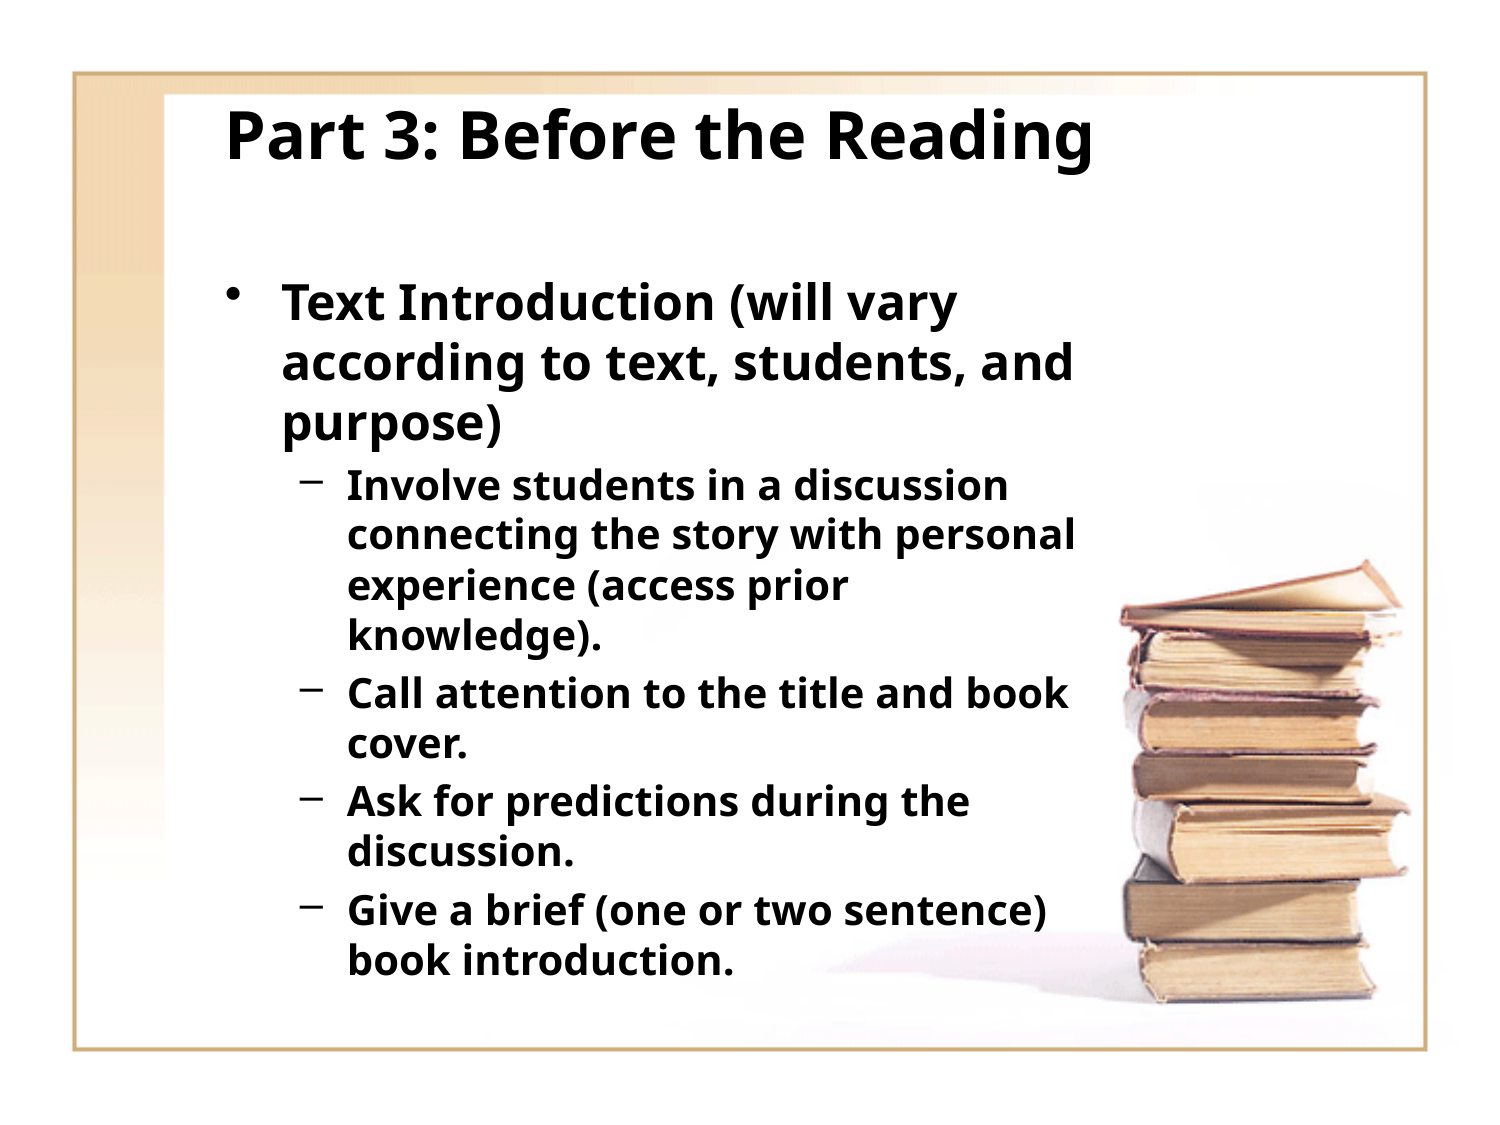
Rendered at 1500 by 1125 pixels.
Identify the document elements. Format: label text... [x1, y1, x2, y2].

list Text Introduction (will vary according to text, students, and purpose) Involve students in a discussion connecting the story with personal experience (access prior knowledge). Call attention to the title and book cover. Ask for predictions during the discussion. Give a brief (one or two sentence) book introduction. [209, 262, 1101, 1038]
title Part 3: Before the Reading [209, 112, 1373, 233]
picture [0, 0, 1500, 1125]
